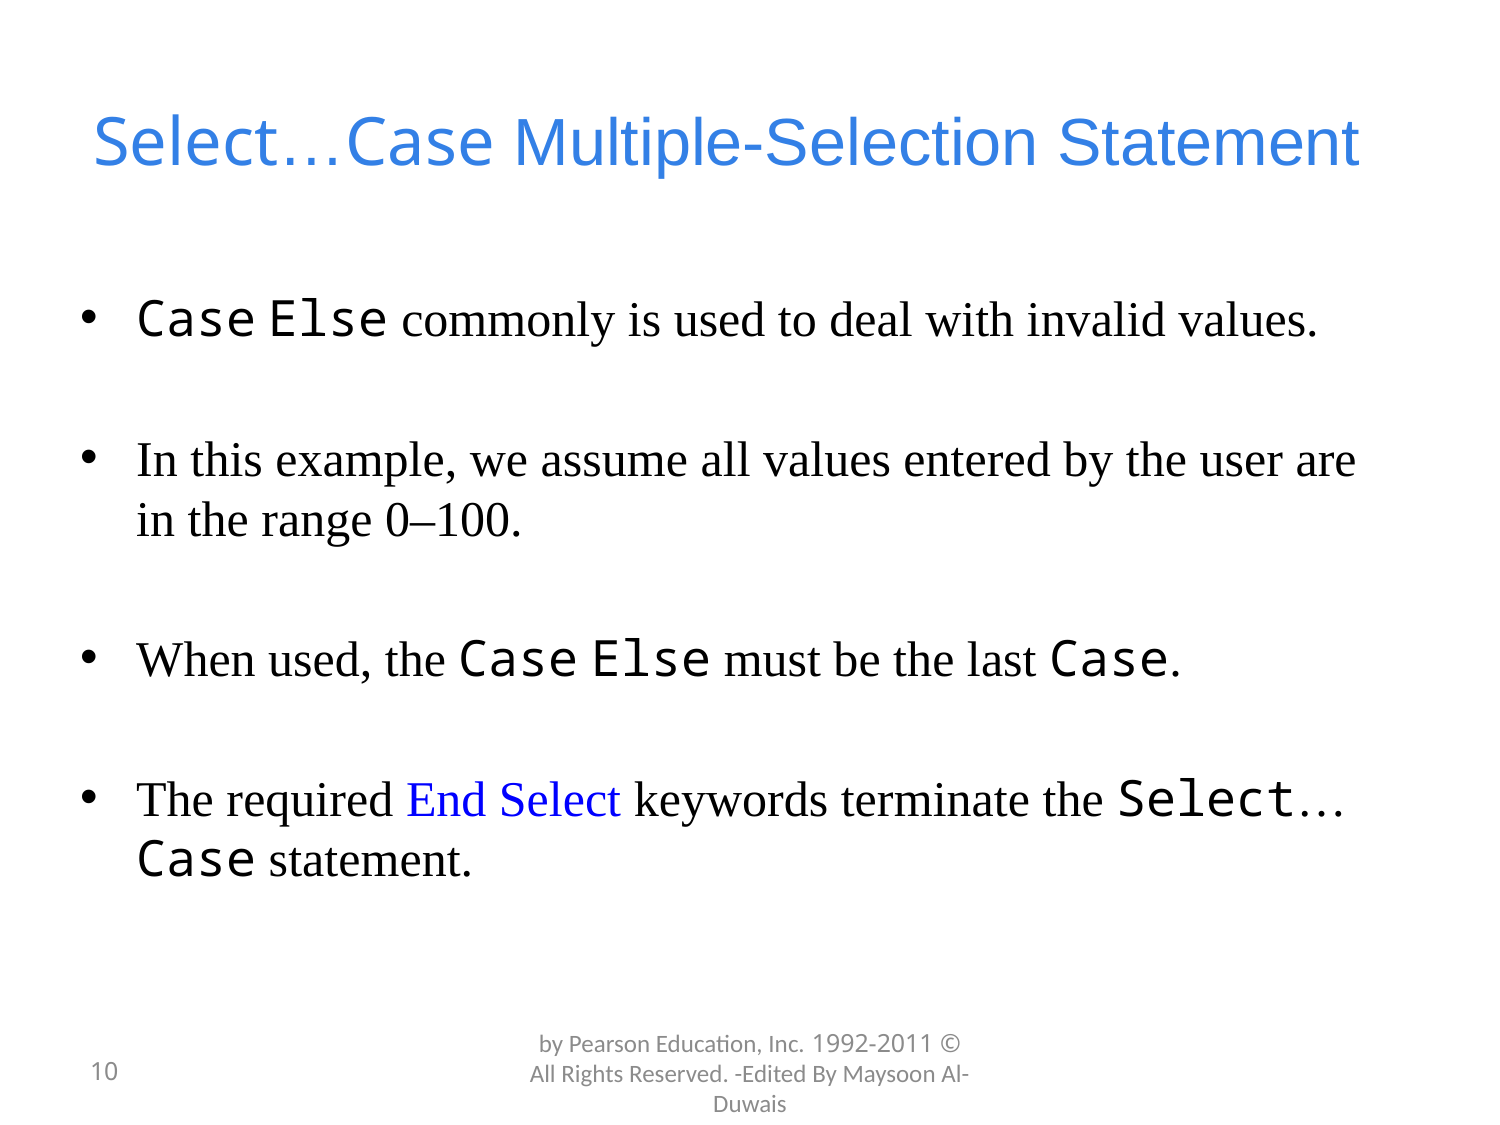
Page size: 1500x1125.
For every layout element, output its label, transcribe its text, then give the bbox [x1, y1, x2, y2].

title Select…Case Multiple-Selection Statement [29, 45, 1425, 233]
footer © 1992-2011 by Pearson Education, Inc. All Rights Reserved. -Edited By Maysoon Al-Duwais [512, 1042, 988, 1103]
slide_number 10 [75, 1042, 425, 1103]
list Case Else commonly is used to deal with invalid values. In this example, we assume all values entered by the user are in the range 0–100. When used, the Case Else must be the last Case. The required End Select keywords terminate the Select…Case statement. [64, 278, 1415, 976]
